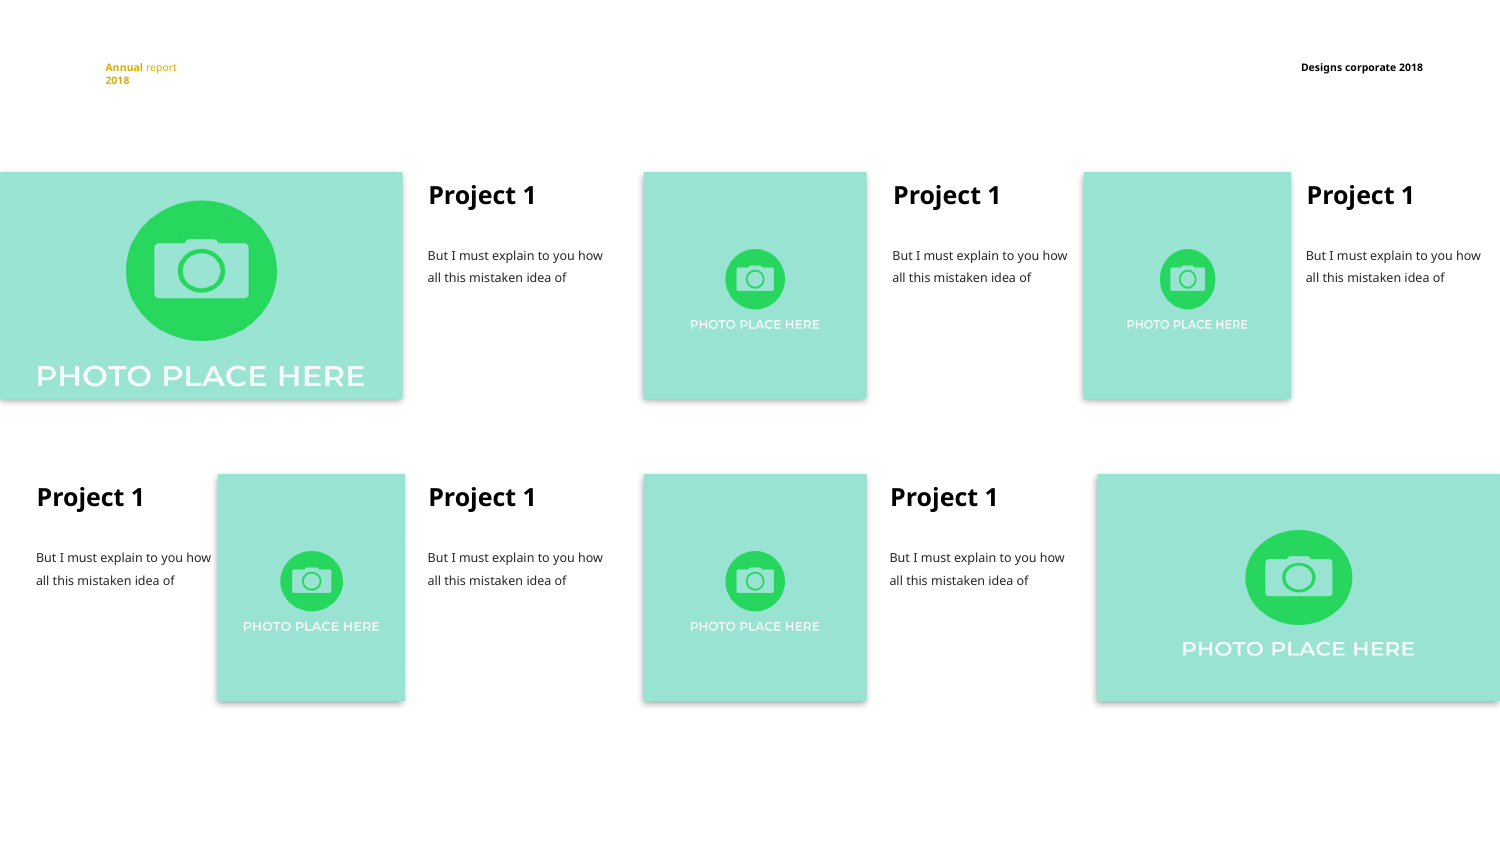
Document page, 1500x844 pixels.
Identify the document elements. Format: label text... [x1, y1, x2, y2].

text_box But I must explain to you how all this mistaken idea of [877, 233, 1087, 293]
text_box Project 1 [1291, 172, 1474, 218]
text_box [643, 172, 867, 399]
text_box But I must explain to you how all this mistaken idea of [412, 233, 622, 293]
text_box Designs corporate 2018 [1232, 54, 1439, 82]
text_box [1097, 474, 1500, 702]
text_box [1083, 172, 1292, 399]
text_box Project 1 [875, 474, 1058, 520]
text_box But I must explain to you how all this mistaken idea of [1291, 233, 1500, 293]
text_box Project 1 [413, 172, 596, 218]
text_box Project 1 [878, 172, 1061, 218]
text_box [643, 474, 867, 702]
text_box [0, 172, 403, 399]
text_box But I must explain to you how all this mistaken idea of [21, 535, 231, 595]
text_box Project 1 [413, 474, 596, 520]
text_box Annual report 2018 [90, 53, 313, 94]
text_box [217, 474, 406, 702]
text_box Project 1 [21, 474, 205, 520]
text_box But I must explain to you how all this mistaken idea of [874, 535, 1084, 595]
text_box But I must explain to you how all this mistaken idea of [412, 535, 622, 595]
